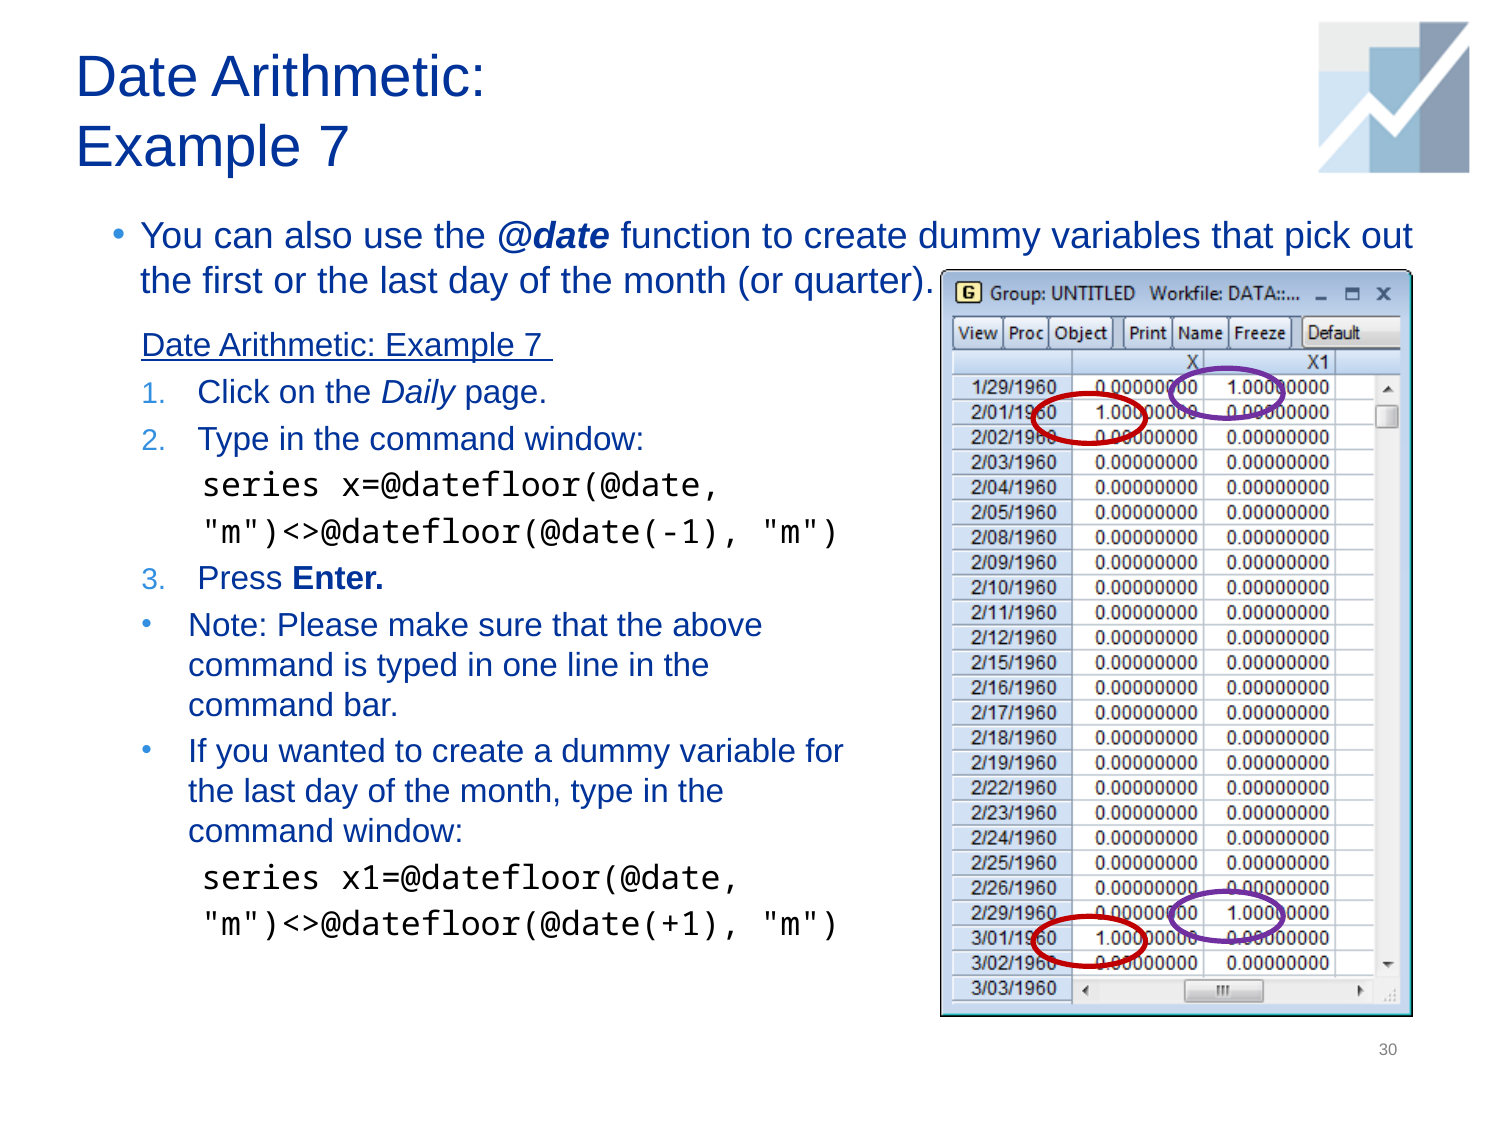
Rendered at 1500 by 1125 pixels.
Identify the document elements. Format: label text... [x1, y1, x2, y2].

picture [940, 269, 1413, 1017]
text_box Date Arithmetic: Example 7 [60, 0, 1295, 186]
text_box Date Arithmetic: Example 7 Click on the Daily page. Type in the command window: series x=@datefloor(@date, "m")<>@datefloor(@date(-1), "m") Press Enter. Note: Please make sure that the above command is typed in one line in the command bar. If you wanted to create a dummy variable for the last day of the month, type in the command window: series x1=@datefloor(@date, "m")<>@datefloor(@date(+1), "m") [126, 316, 861, 836]
picture [1300, 11, 1479, 181]
text_box You can also use the @date function to create dummy variables that pick out the first or the last day of the month (or quarter). [97, 203, 1437, 413]
slide_number 30 [1262, 1024, 1413, 1067]
